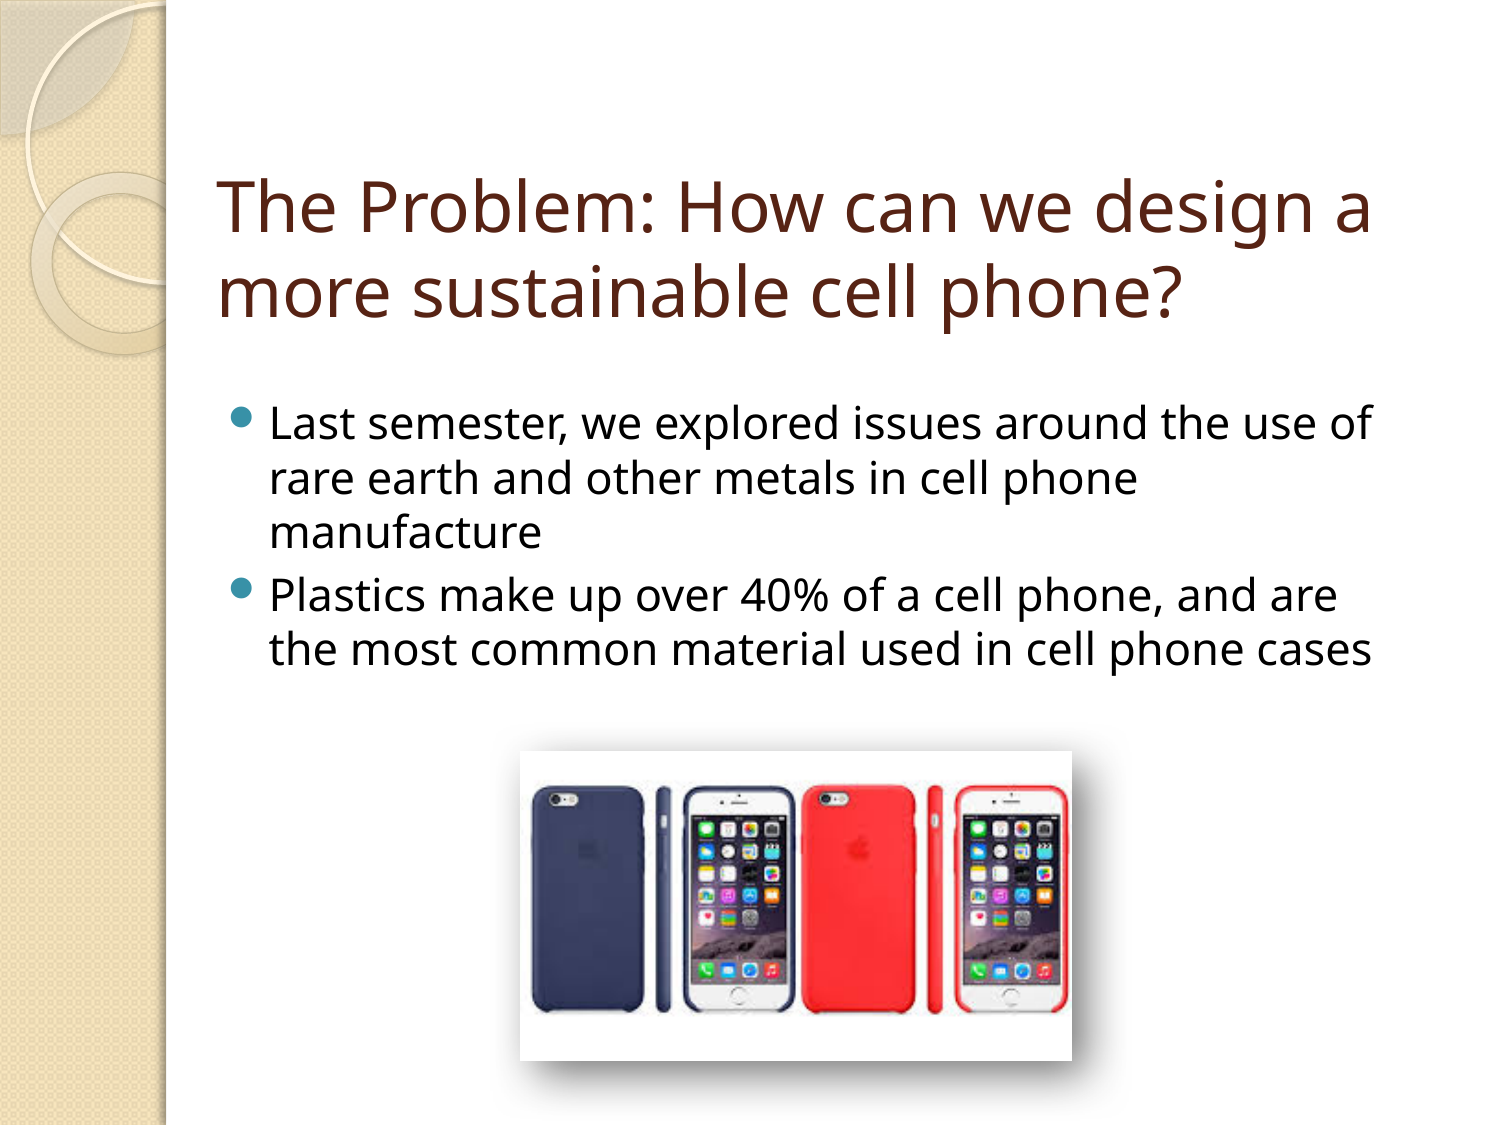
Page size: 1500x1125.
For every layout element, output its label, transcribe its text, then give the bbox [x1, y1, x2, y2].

list Last semester, we explored issues around the use of rare earth and other metals in cell phone manufacture Plastics make up over 40% of a cell phone, and are the most common material used in cell phone cases [201, 387, 1393, 710]
title The Problem: How can we design a more sustainable cell phone? [201, 152, 1432, 341]
picture [519, 751, 1072, 1061]
